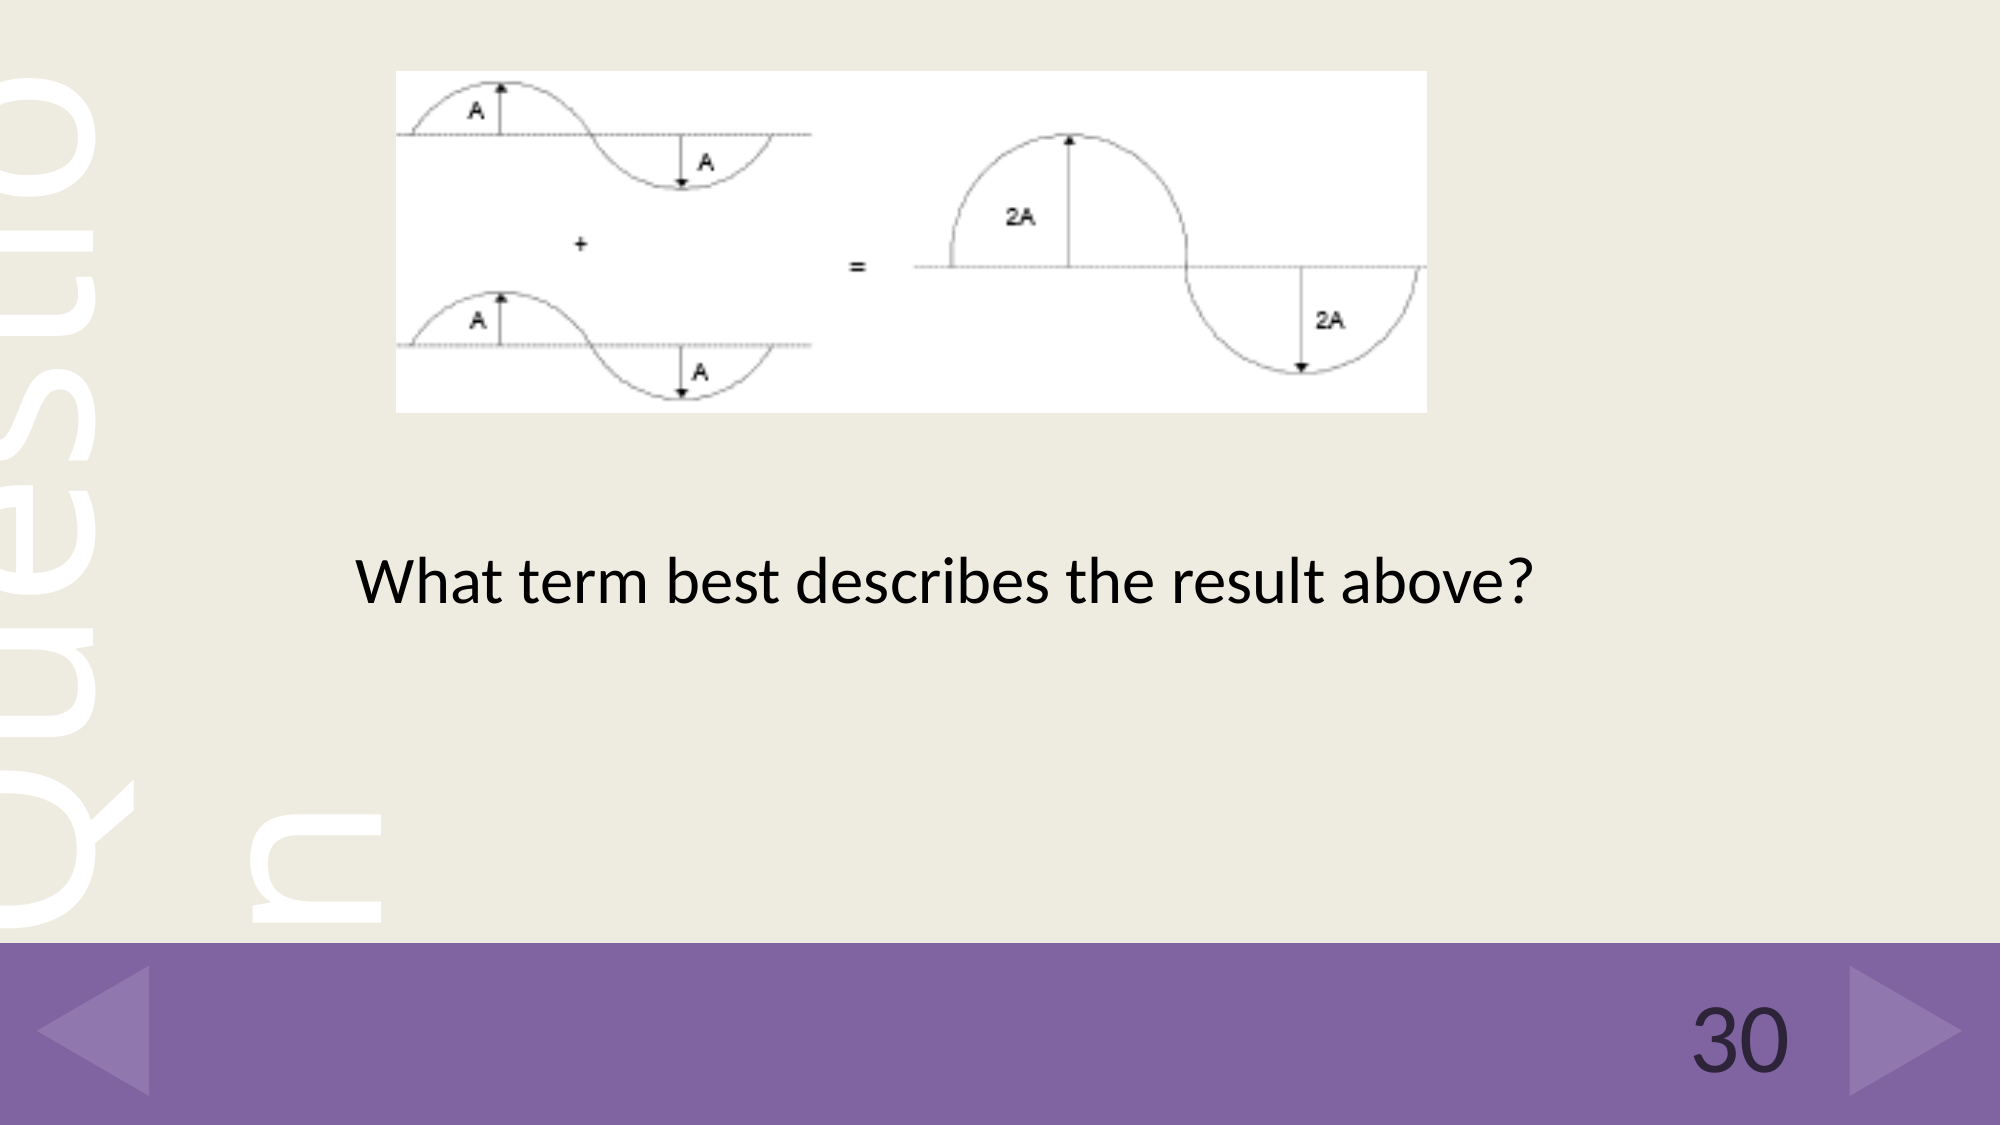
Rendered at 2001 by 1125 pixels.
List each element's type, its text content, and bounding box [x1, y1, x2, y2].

list What term best describes the result above? [340, 412, 1799, 742]
title Category 4 [99, 45, 1900, 233]
list 30 [1494, 967, 1806, 1097]
picture [396, 71, 1428, 414]
